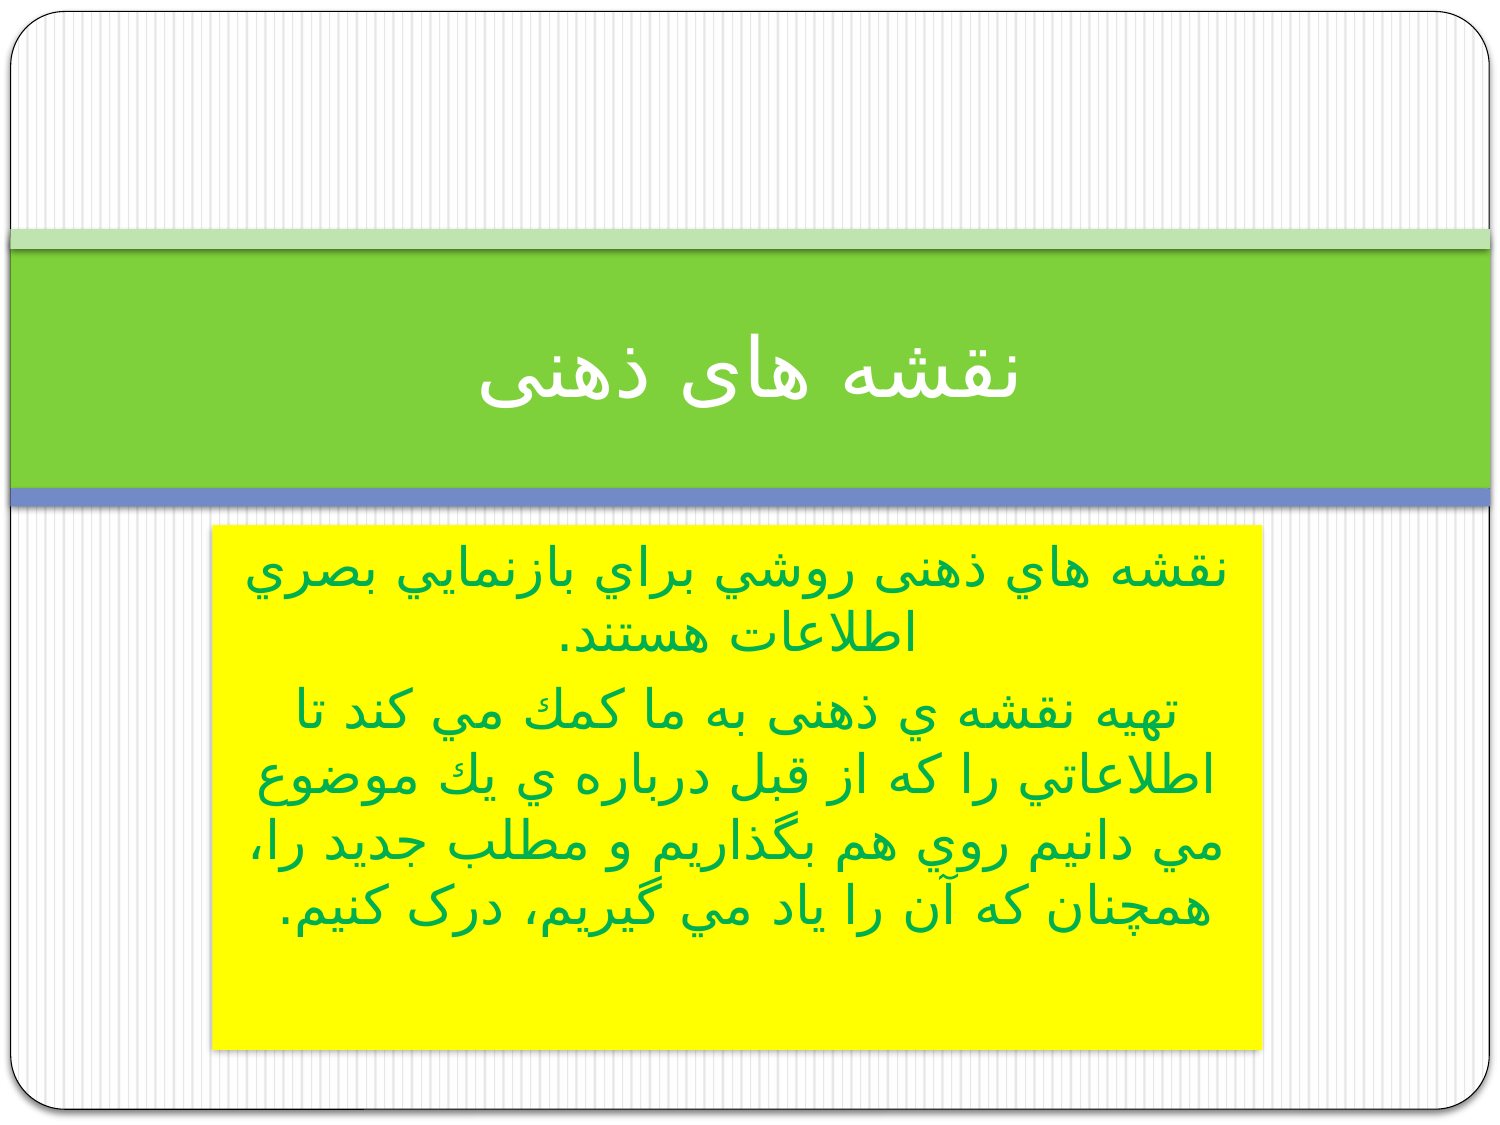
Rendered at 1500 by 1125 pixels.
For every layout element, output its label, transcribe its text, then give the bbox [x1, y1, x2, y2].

title نقشه های ذهنی [75, 247, 1425, 489]
subtitle نقشه هاي ذهنی روشي براي بازنمايي بصري اطلاعات هستند. تهیه نقشه ي ذهنی به ما كمك مي كند تا اطلاعاتي را كه از قبل درباره ي يك موضوع مي دانيم روي هم بگذاريم و مطلب جديد را، همچنان كه آن را ياد مي گيريم، درک کنیم. [212, 525, 1263, 1050]
